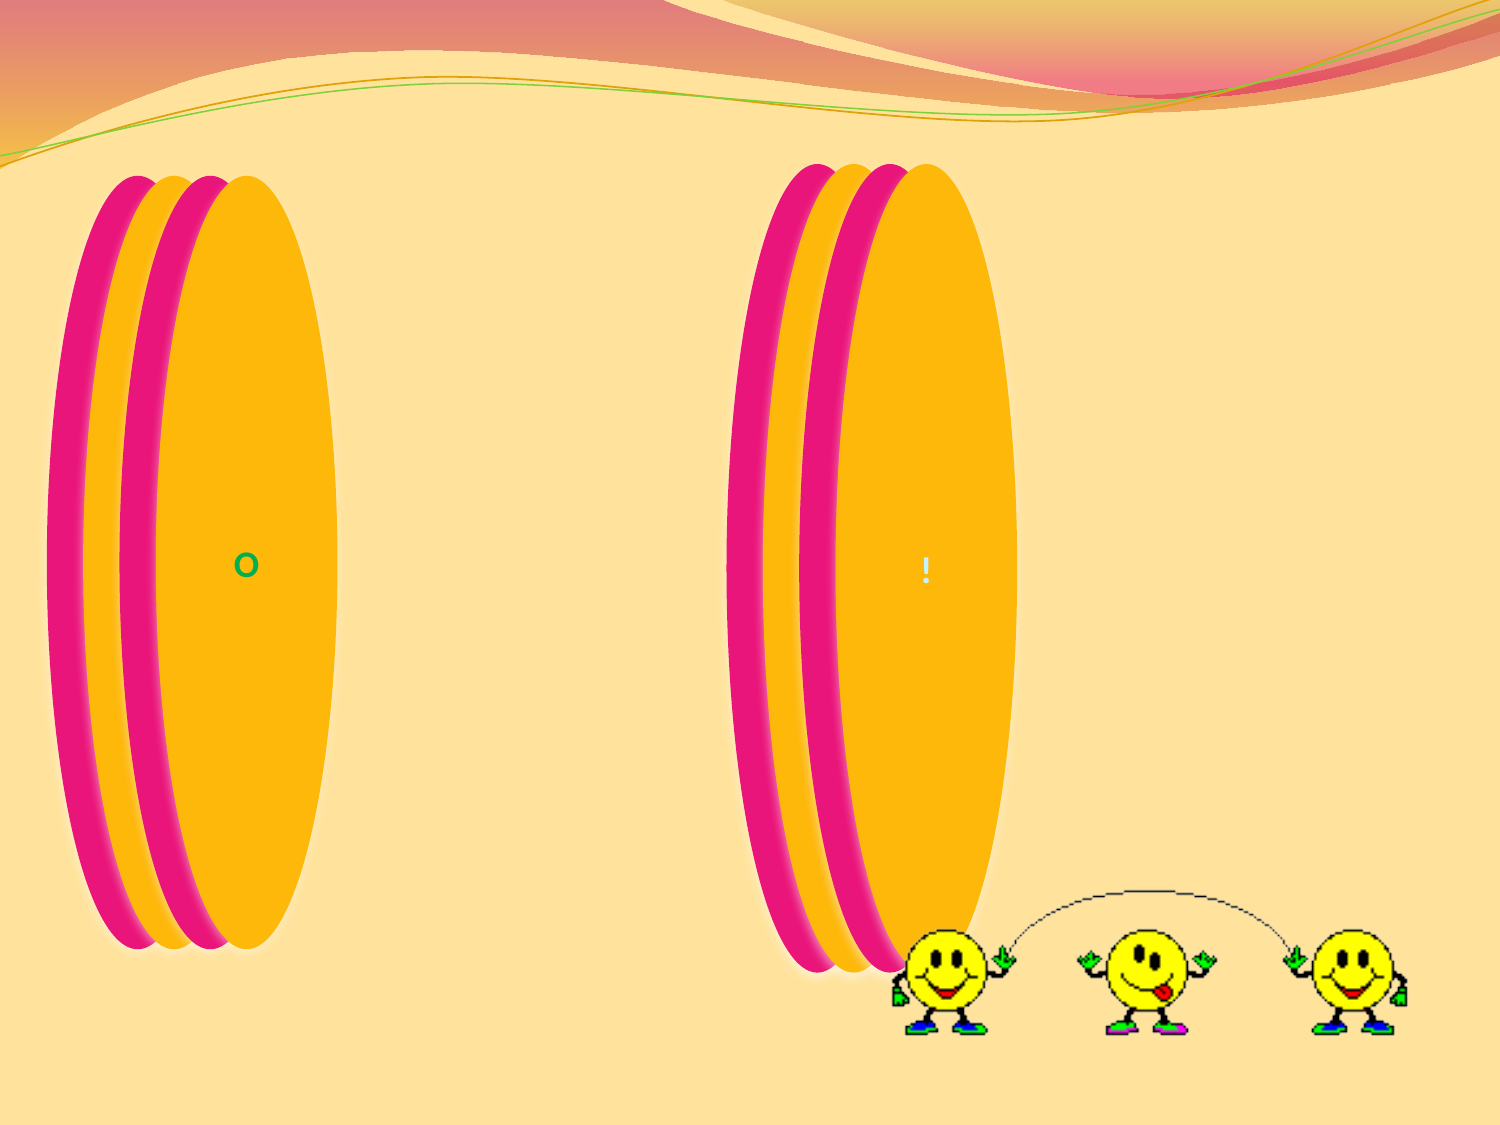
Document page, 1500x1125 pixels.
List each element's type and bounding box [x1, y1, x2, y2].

text_box [46, 175, 719, 950]
text_box [726, 163, 1454, 973]
picture [890, 856, 1411, 1040]
